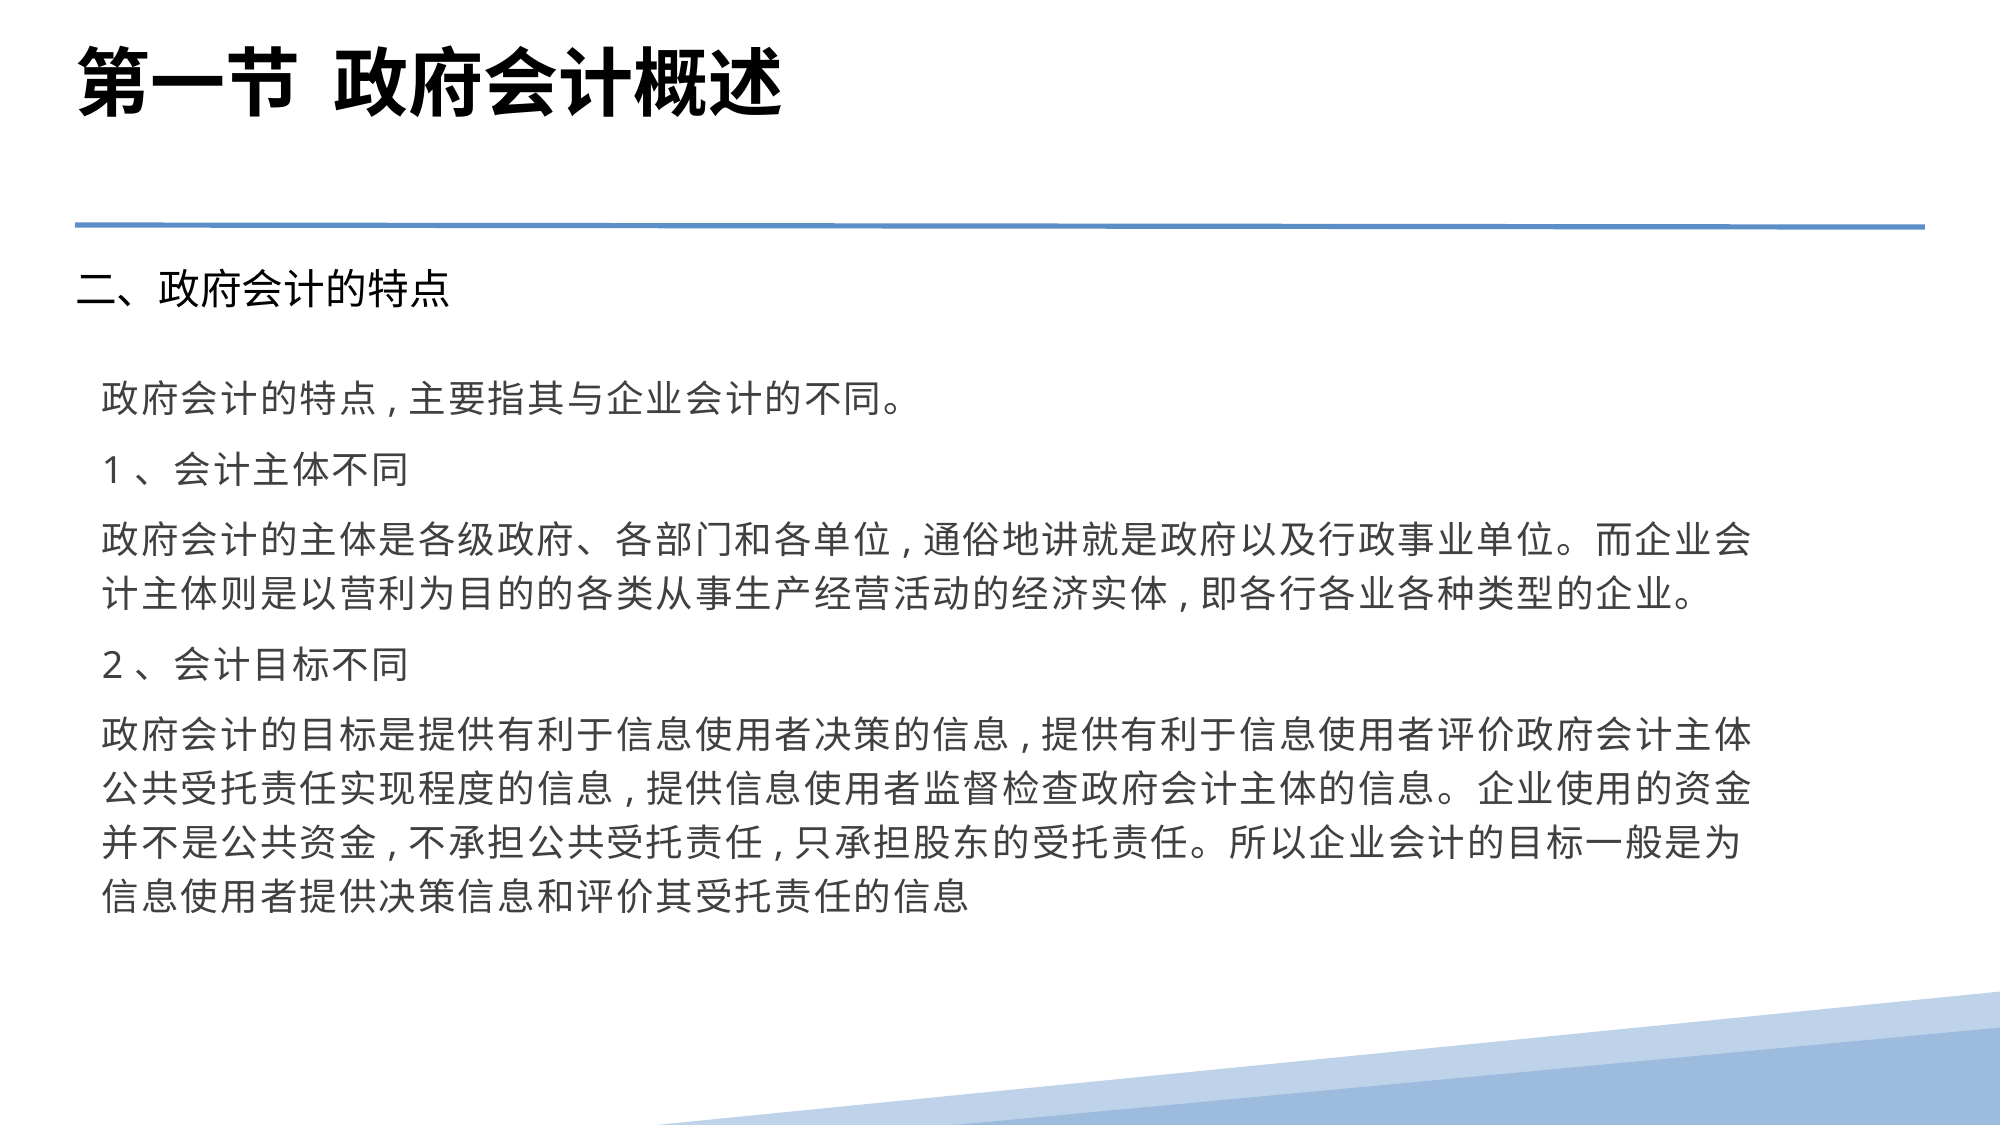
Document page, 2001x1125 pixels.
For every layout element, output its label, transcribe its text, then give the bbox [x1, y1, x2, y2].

text_box 第一节 政府会计概述 [75, 24, 1925, 125]
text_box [74, 224, 1925, 228]
text_box 二、政府会计的特点 [75, 252, 1925, 328]
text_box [656, 991, 2000, 1125]
text_box 政府会计的特点,主要指其与企业会计的不同。 1、会计主体不同 政府会计的主体是各级政府、各部门和各单位,通俗地讲就是政府以及行政事业单位。而企业会计主体则是以营利为目的的各类从事生产经营活动的经济实体,即各行各业各种类型的企业。 2、会计目标不同 政府会计的目标是提供有利于信息使用者决策的信息,提供有利于信息使用者评价政府会计主体公共受托责任实现程度的信息,提供信息使用者监督检查政府会计主体的信息。企业使用的资金并不是公共资金,不承担公共受托责任,只承担股东的受托责任。所以企业会计的目标一般是为信息使用者提供决策信息和评价其受托责任的信息 [91, 346, 1775, 1009]
